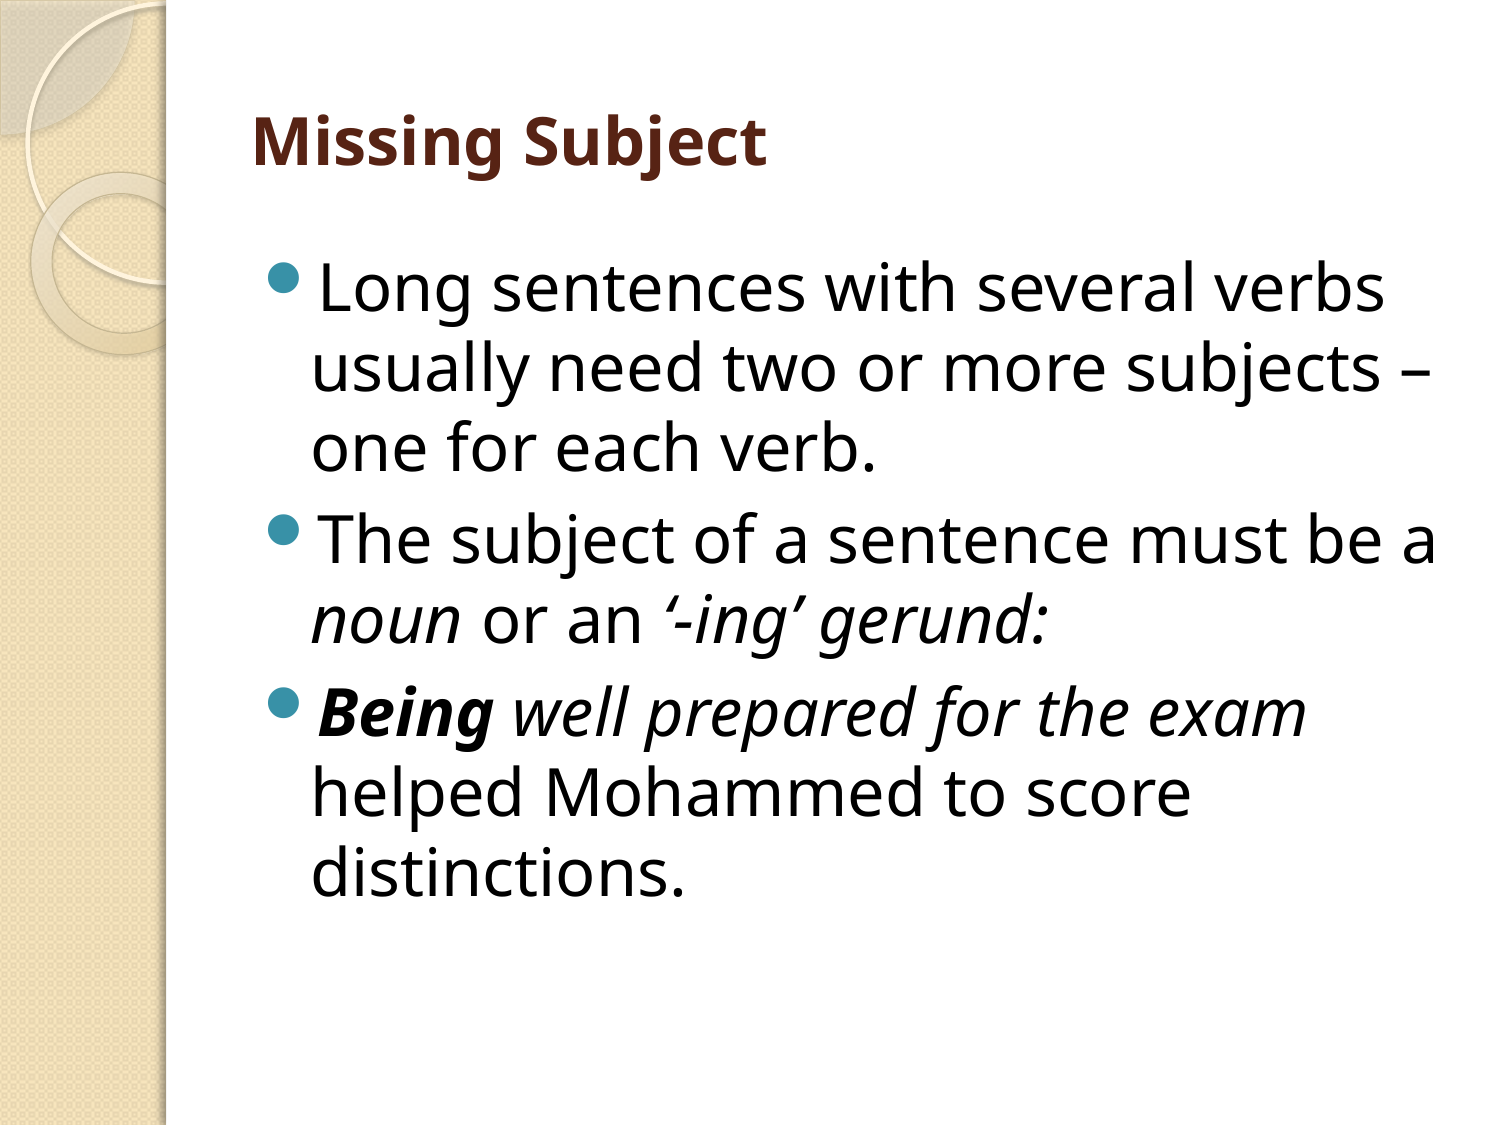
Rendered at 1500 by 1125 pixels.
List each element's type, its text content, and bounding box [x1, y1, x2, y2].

title Missing Subject [235, 45, 1466, 233]
list Long sentences with several verbs usually need two or more subjects – one for each verb. The subject of a sentence must be a noun or an ‘-ing’ gerund: Being well prepared for the exam helped Mohammed to score distinctions. [235, 237, 1466, 1025]
